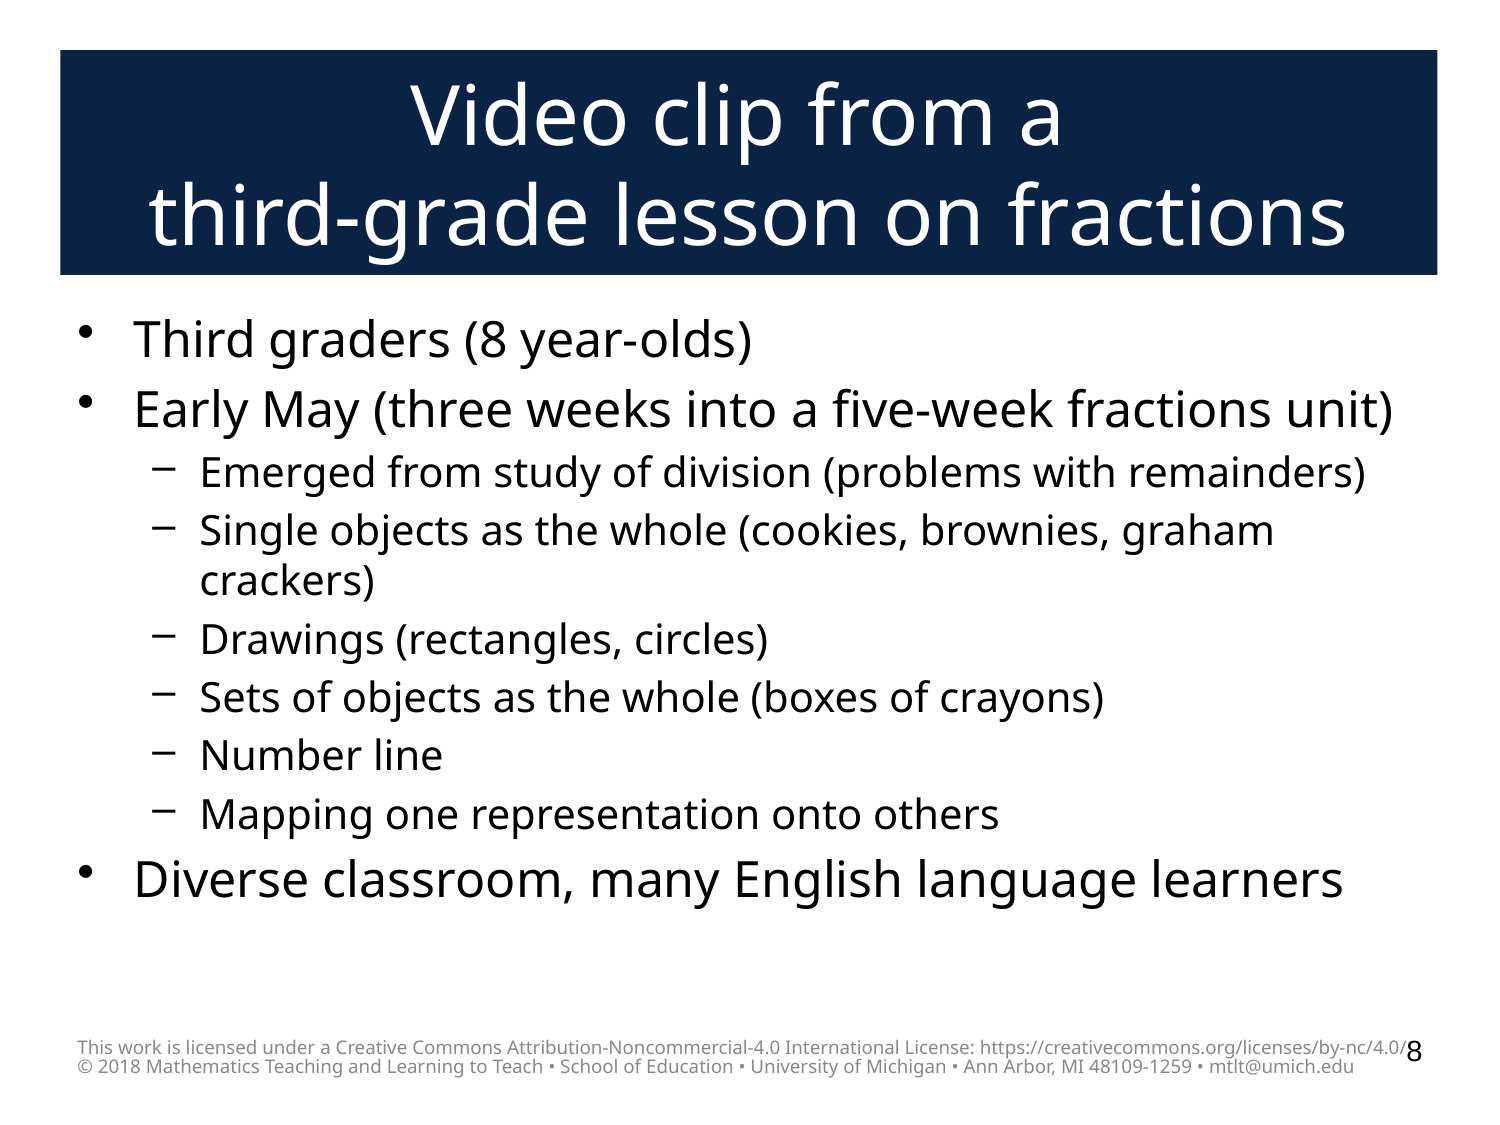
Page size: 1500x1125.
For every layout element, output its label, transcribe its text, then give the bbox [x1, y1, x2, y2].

footer This work is licensed under a Creative Commons Attribution-Noncommercial-4.0 International License: https://creativecommons.org/licenses/by-nc/4.0/ © 2018 Mathematics Teaching and Learning to Teach • School of Education • University of Michigan • Ann Arbor, MI 48109-1259 • mtlt@umich.edu [62, 1009, 1438, 1088]
list Third graders (8 year-olds) Early May (three weeks into a five-week fractions unit) Emerged from study of division (problems with remainders) Single objects as the whole (cookies, brownies, graham crackers) Drawings (rectangles, circles) Sets of objects as the whole (boxes of crayons) Number line Mapping one representation onto others Diverse classroom, many English language learners [62, 299, 1438, 1005]
title Video clip from a third-grade lesson on fractions [60, 50, 1438, 275]
